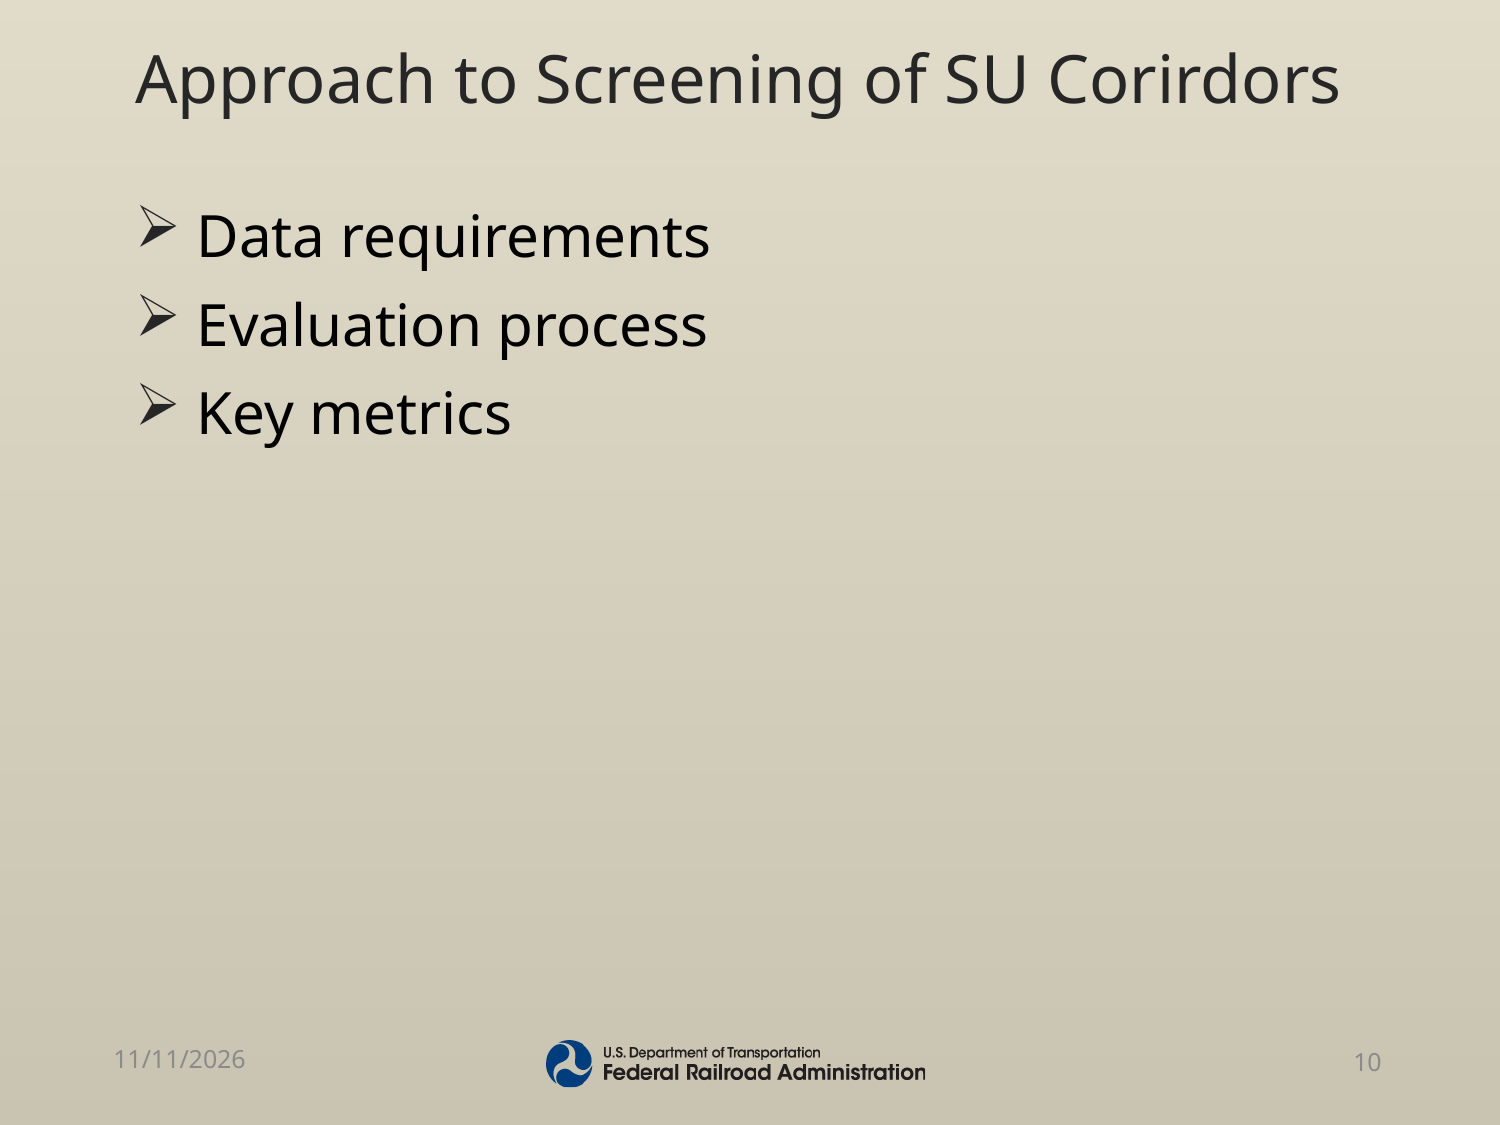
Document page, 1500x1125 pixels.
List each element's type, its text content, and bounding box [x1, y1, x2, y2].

title Approach to Screening of SU Corirdors [120, 20, 1380, 145]
picture [526, 1035, 926, 1088]
slide_number 10 [1059, 1033, 1397, 1094]
list Data requirements Evaluation process Key metrics [120, 191, 1380, 1010]
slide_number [98, 1030, 436, 1091]
